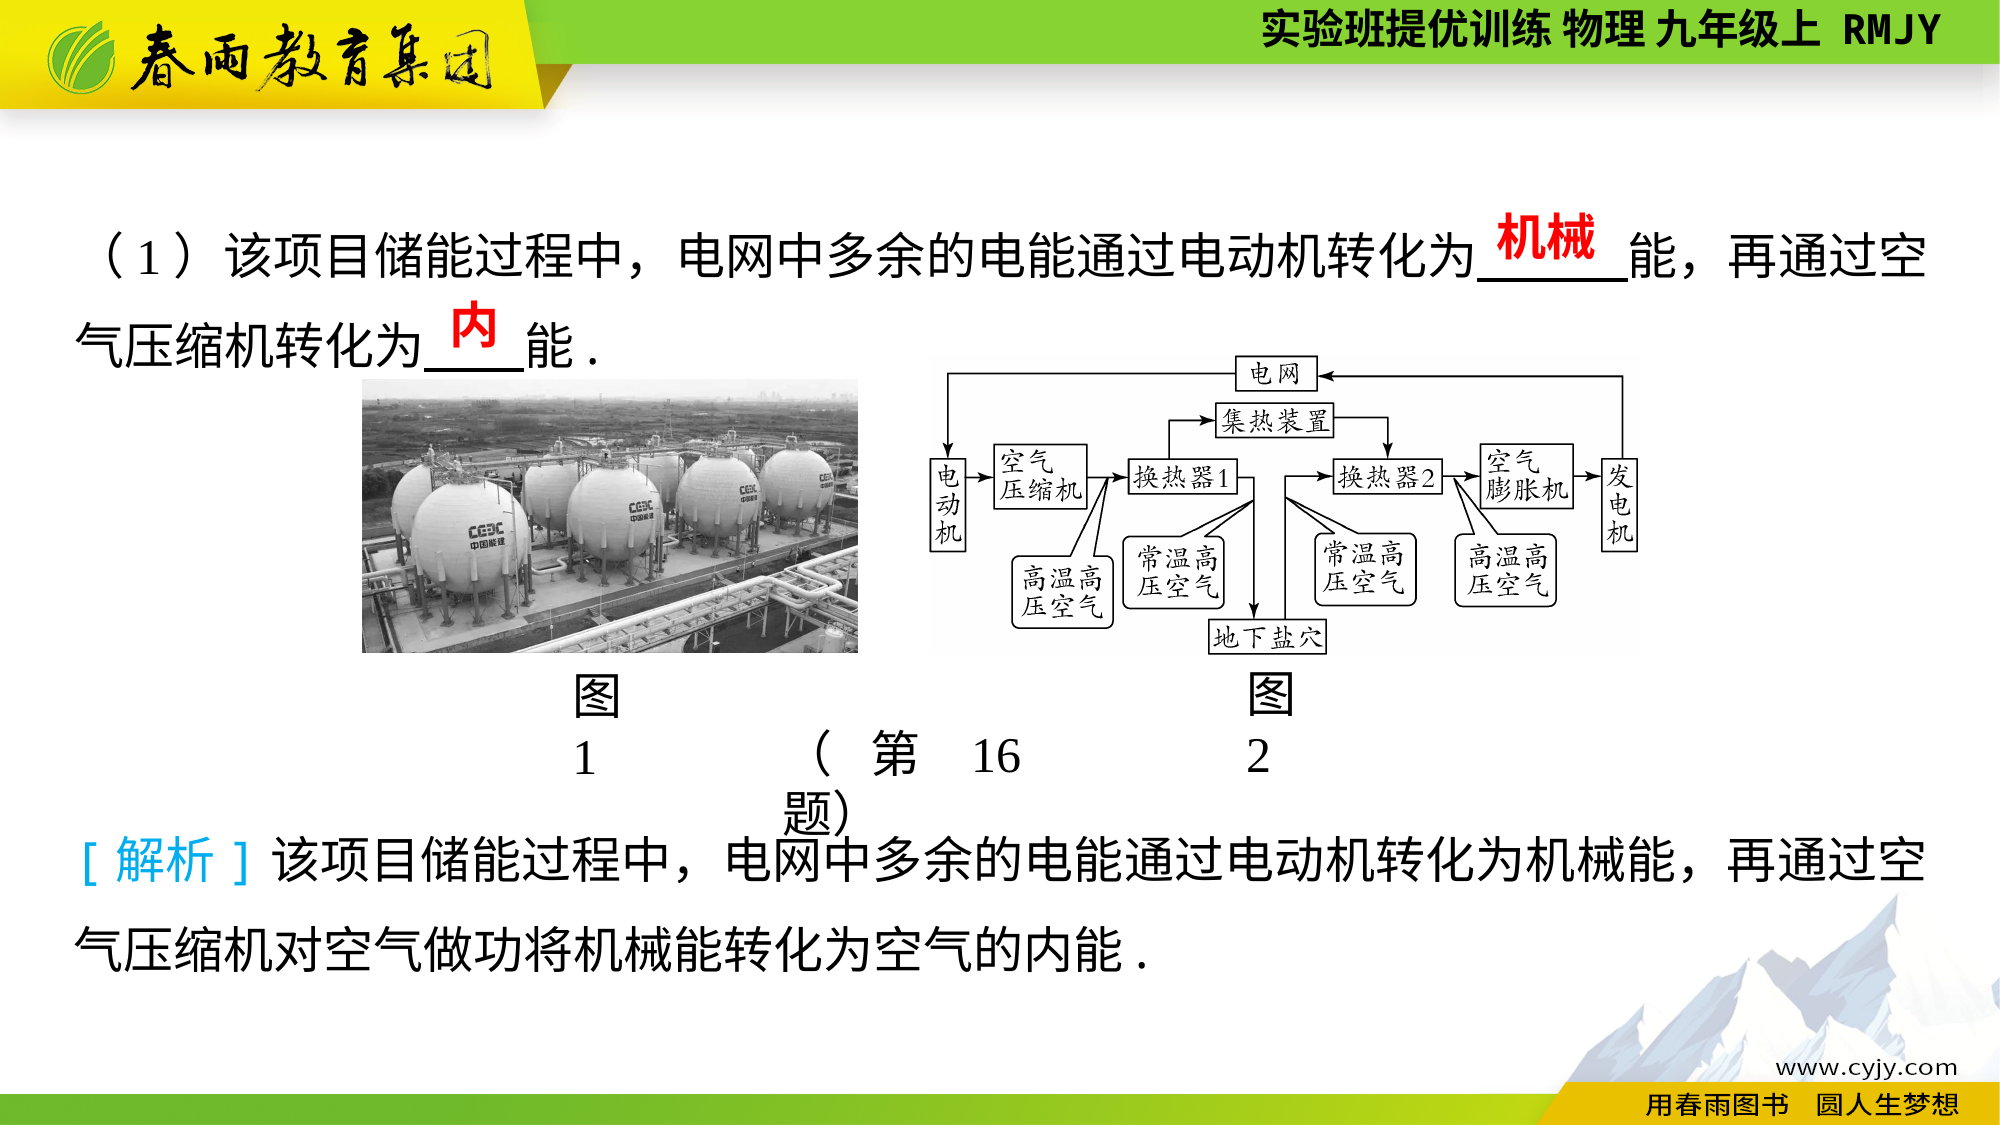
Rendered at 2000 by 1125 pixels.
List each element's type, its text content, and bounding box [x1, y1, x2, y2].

text_box （第16题） [767, 715, 1048, 790]
text_box 图1 [557, 660, 663, 732]
text_box [解析]该项目储能过程中，电网中多余的电能通过电动机转化为机械能，再通过空气压缩机对空气做功将机械能转化为空气的内能. [58, 790, 1943, 986]
text_box 机械 [1481, 198, 1612, 273]
picture [0, 0, 2000, 1125]
list （1）该项目储能过程中，电网中多余的电能通过电动机转化为 能，再通过空气压缩机转化为 能. [59, 186, 1944, 384]
text_box 图2 [1231, 663, 1336, 730]
text_box 内 [435, 285, 515, 361]
